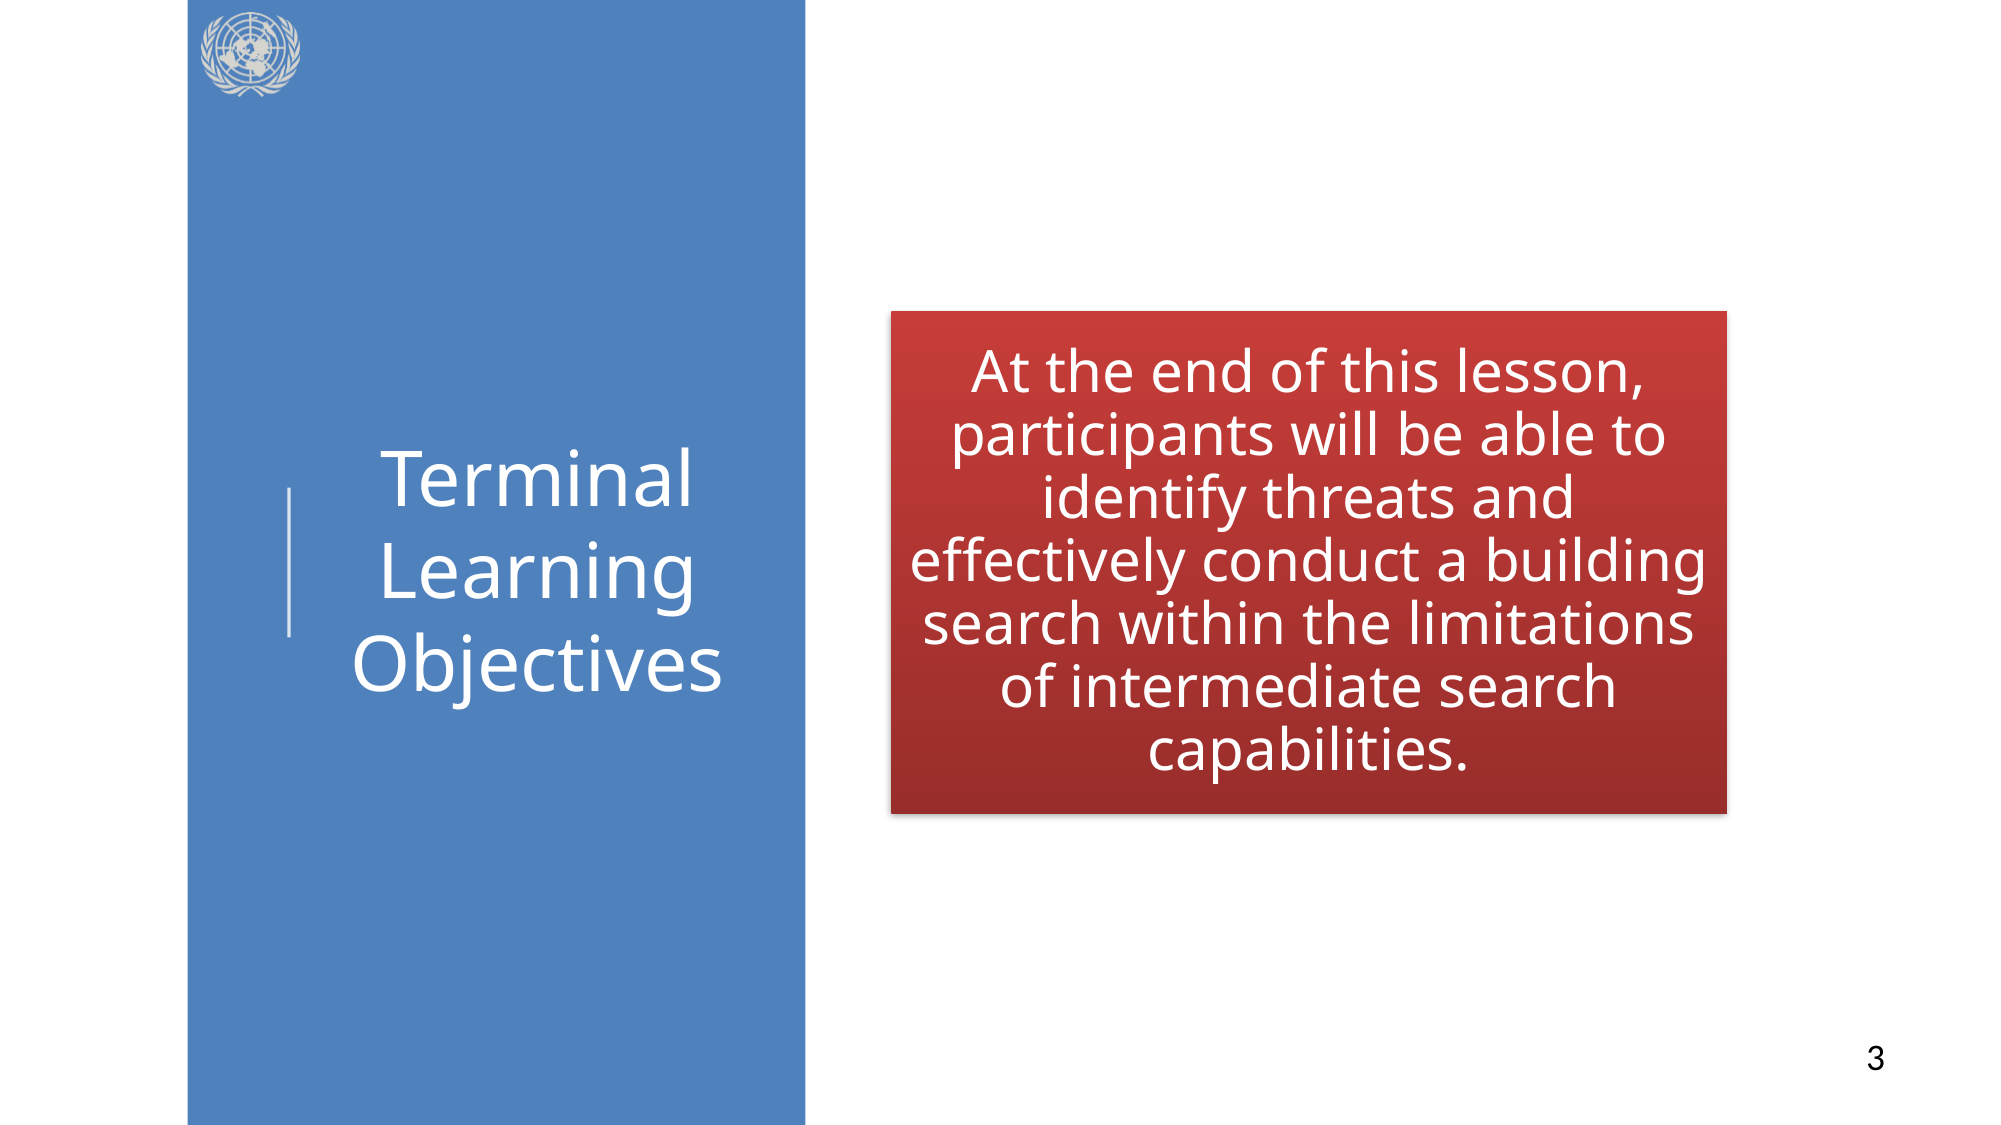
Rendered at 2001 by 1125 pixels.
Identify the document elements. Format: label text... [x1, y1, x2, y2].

slide_number 3 [1433, 1025, 1900, 1085]
picture [201, 12, 301, 97]
title Terminal Learning Objectives [313, 116, 763, 1020]
text_box [187, 0, 806, 1125]
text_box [890, 311, 1728, 814]
